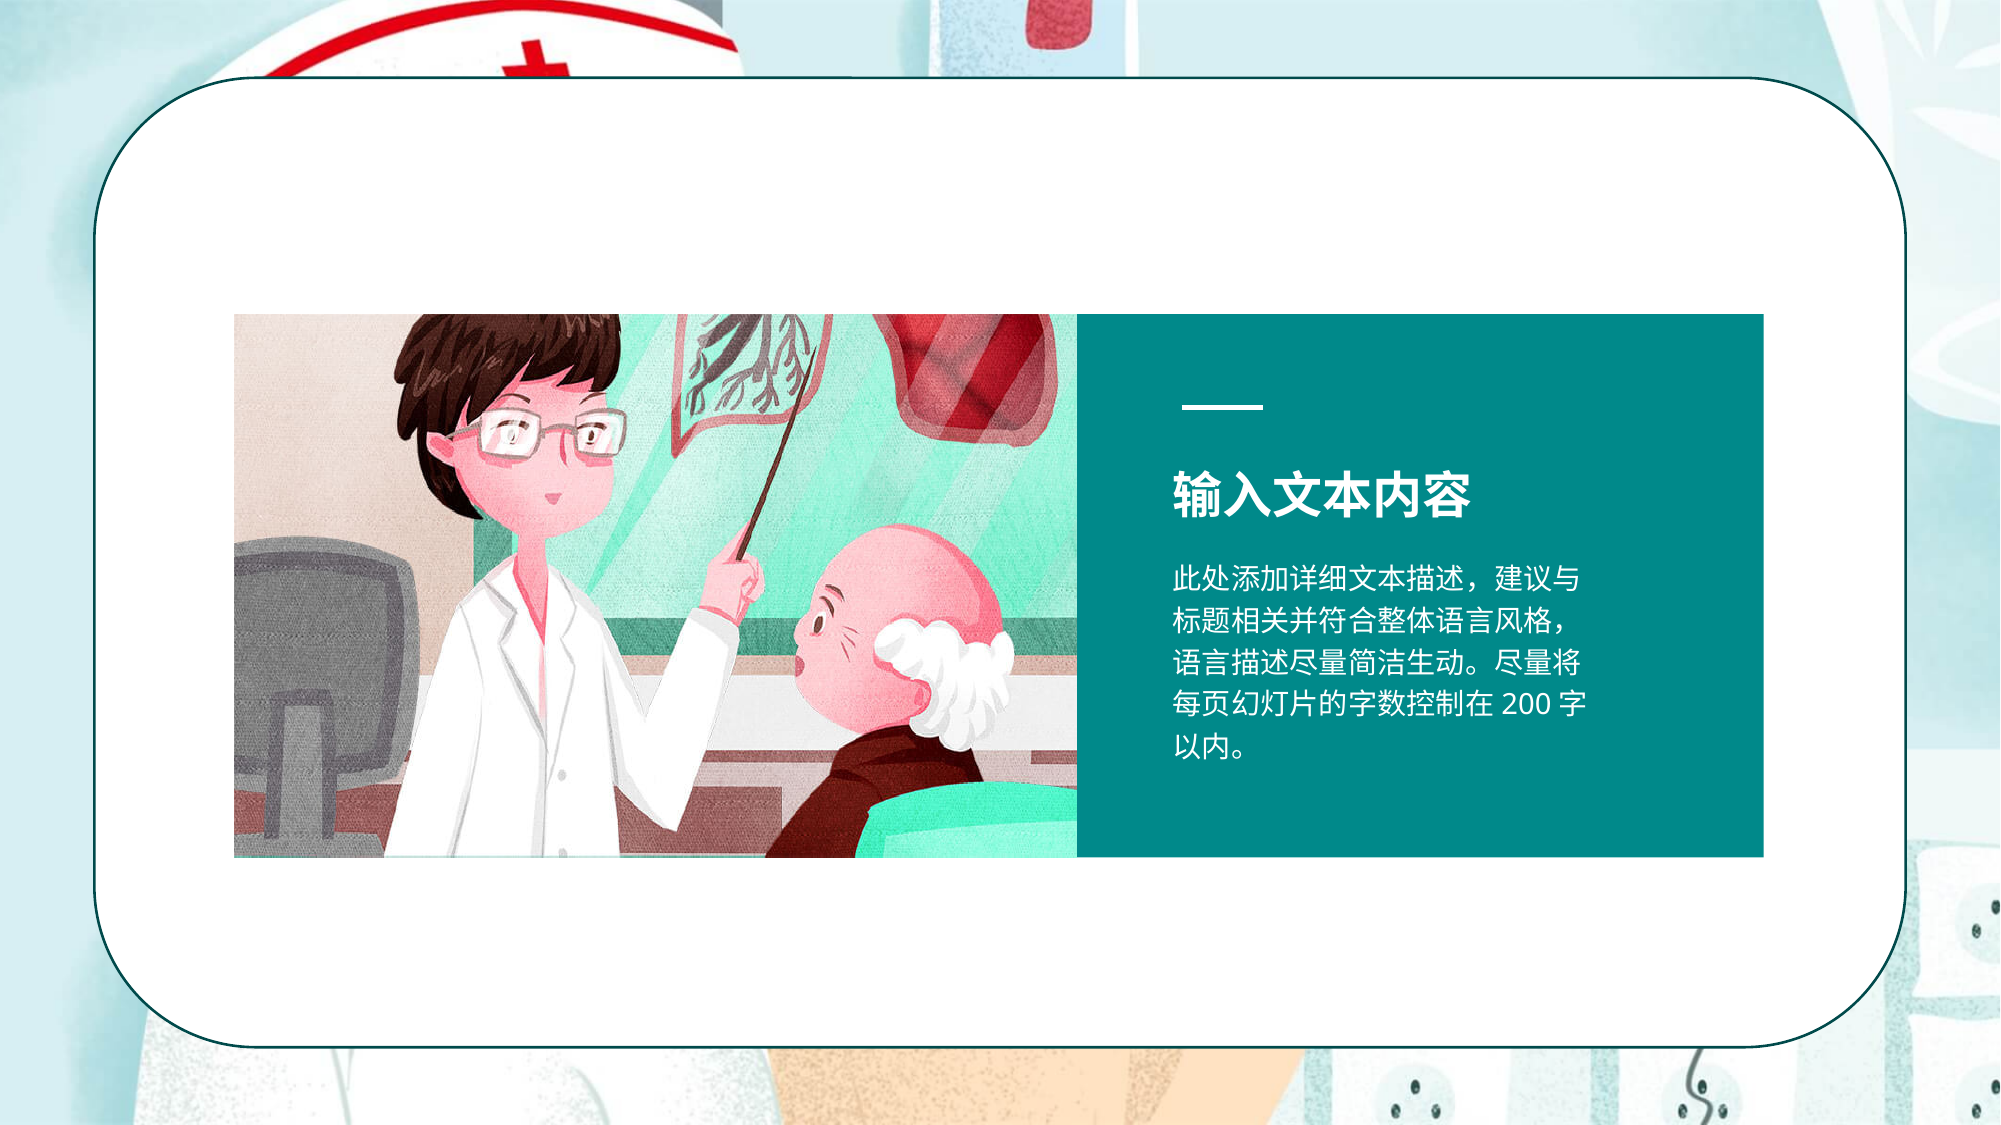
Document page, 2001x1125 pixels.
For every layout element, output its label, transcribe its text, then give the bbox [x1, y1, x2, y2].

text_box [93, 76, 1907, 1049]
picture [0, 0, 2001, 1125]
text_box [1075, 313, 1765, 858]
text_box 此处添加详细文本描述，建议与标题相关并符合整体语言风格，语言描述尽量简洁生动。尽量将每页幻灯片的字数控制在200字以内。 [1157, 545, 1625, 771]
text_box 输入文本内容 [1157, 444, 1496, 531]
